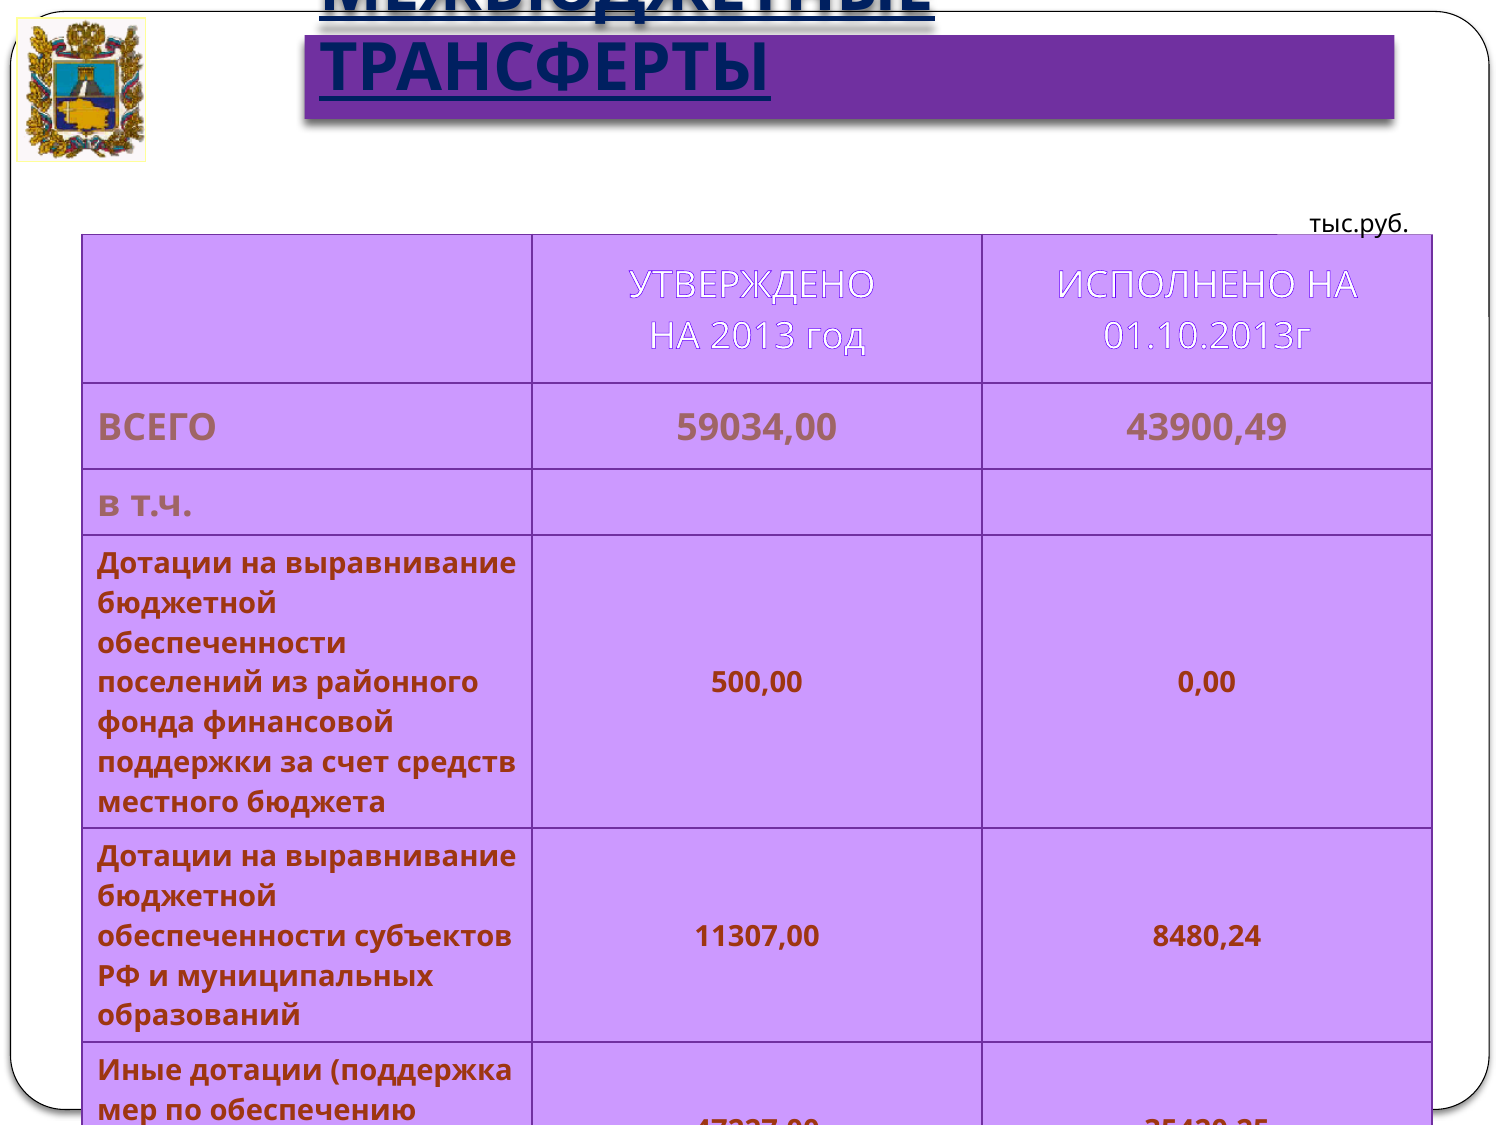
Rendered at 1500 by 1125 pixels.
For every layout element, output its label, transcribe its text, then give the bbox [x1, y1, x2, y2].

table_header [83, 235, 531, 382]
picture [17, 18, 145, 162]
table_cell 43900,49 [983, 384, 1431, 468]
table_header ИСПОЛНЕНО НА 01.10.2013г [983, 235, 1431, 382]
table_cell [983, 470, 1431, 534]
text_box тыс.руб. [1276, 210, 1442, 235]
table_cell 8480,24 [983, 829, 1431, 1041]
table_cell ВСЕГО [83, 384, 531, 468]
table_cell 47227,00 [533, 1043, 981, 1125]
table_cell 35420,25 [983, 1043, 1431, 1125]
table_cell 500,00 [533, 536, 981, 827]
table_cell Дотации на выравнивание бюджетной обеспеченности субъектов РФ и муниципальных образований [83, 829, 531, 1041]
table_header УТВЕРЖДЕНО НА 2013 год [533, 235, 981, 382]
table_cell 0,00 [983, 536, 1431, 827]
table_cell 59034,00 [533, 384, 981, 468]
title МЕЖБЮДЖЕТНЫЕ ТРАНСФЕРТЫ [304, 35, 1395, 119]
table_cell Иные дотации (поддержка мер по обеспечению сбалансированности бюджетов) [83, 1043, 531, 1125]
table_cell 11307,00 [533, 829, 981, 1041]
table_cell [533, 470, 981, 534]
table_cell Дотации на выравнивание бюджетной обеспеченности поселений из районного фонда финансовой поддержки за счет средств местного бюджета [83, 536, 531, 827]
table_cell в т.ч. [83, 470, 531, 534]
